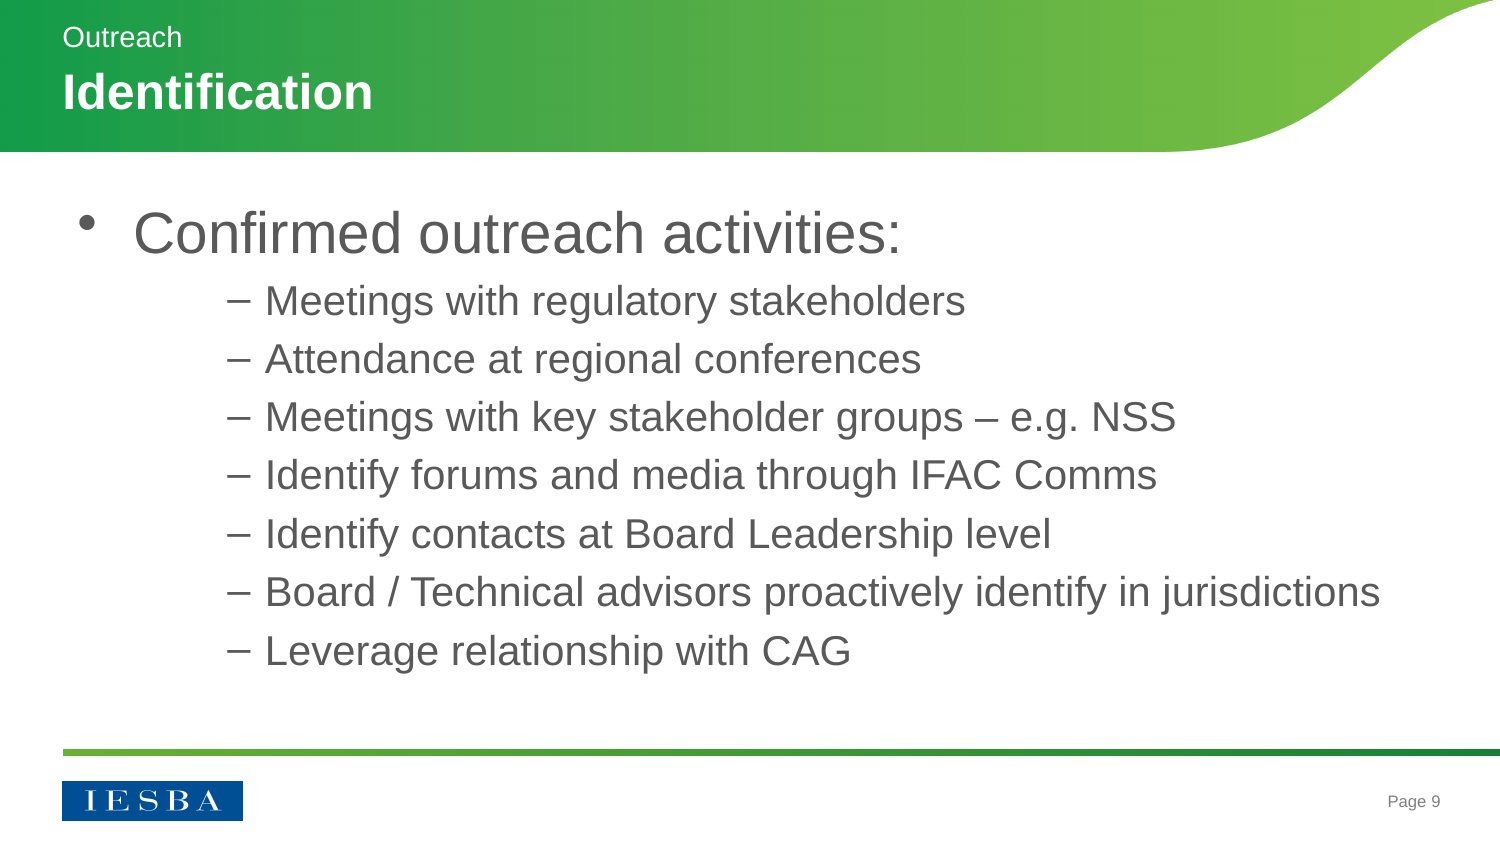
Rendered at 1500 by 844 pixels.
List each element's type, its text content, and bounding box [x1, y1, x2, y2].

picture [62, 781, 243, 821]
list Confirmed outreach activities: Meetings with regulatory stakeholders Attendance at regional conferences Meetings with key stakeholder groups – e.g. NSS Identify forums and media through IFAC Comms Identify contacts at Board Leadership level Board / Technical advisors proactively identify in jurisdictions Leverage relationship with CAG [62, 187, 1450, 694]
subtitle Outreach [62, 18, 500, 47]
title Identification [62, 56, 1300, 122]
picture [0, 0, 1497, 152]
